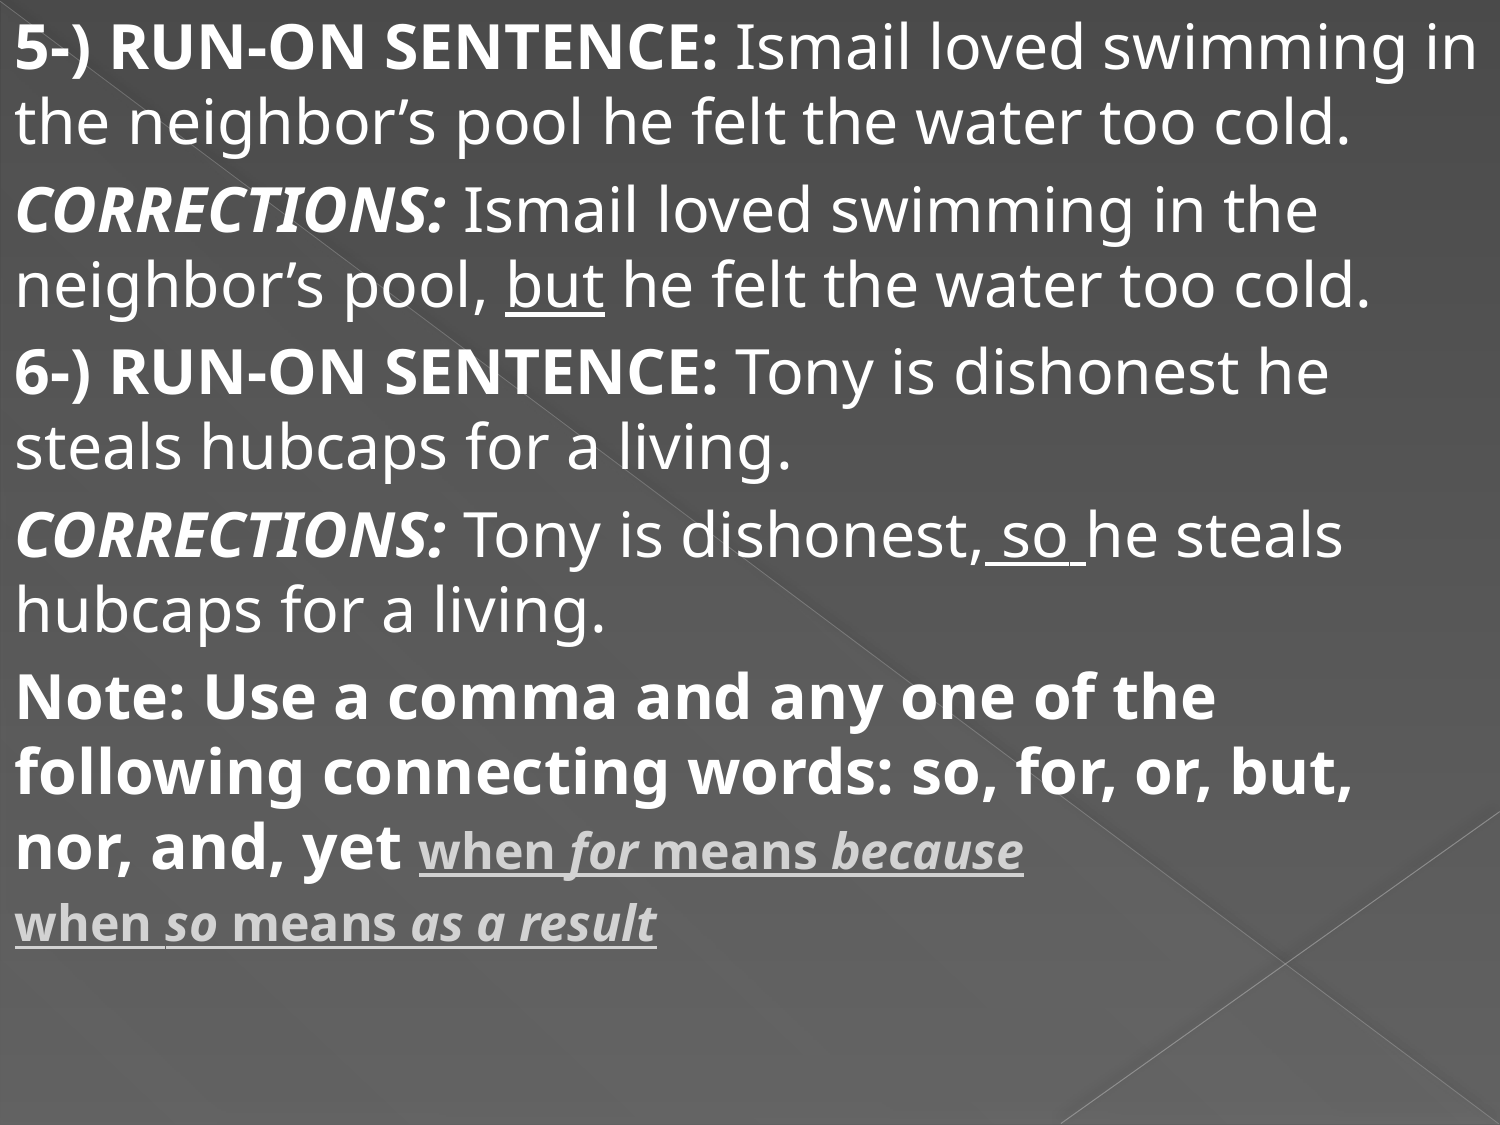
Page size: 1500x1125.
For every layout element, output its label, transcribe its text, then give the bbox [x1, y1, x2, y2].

list 5-) RUN-ON SENTENCE: Ismail loved swimming in the neighbor’s pool he felt the water too cold. CORRECTIONS: Ismail loved swimming in the neighbor’s pool, but he felt the water too cold. 6-) RUN-ON SENTENCE: Tony is dishonest he steals hubcaps for a living. CORRECTIONS: Tony is dishonest, so he steals hubcaps for a living. Note: Use a comma and any one of the following connecting words: so, for, or, but, nor, and, yet when for means because when so means as a result [0, 0, 1500, 1125]
